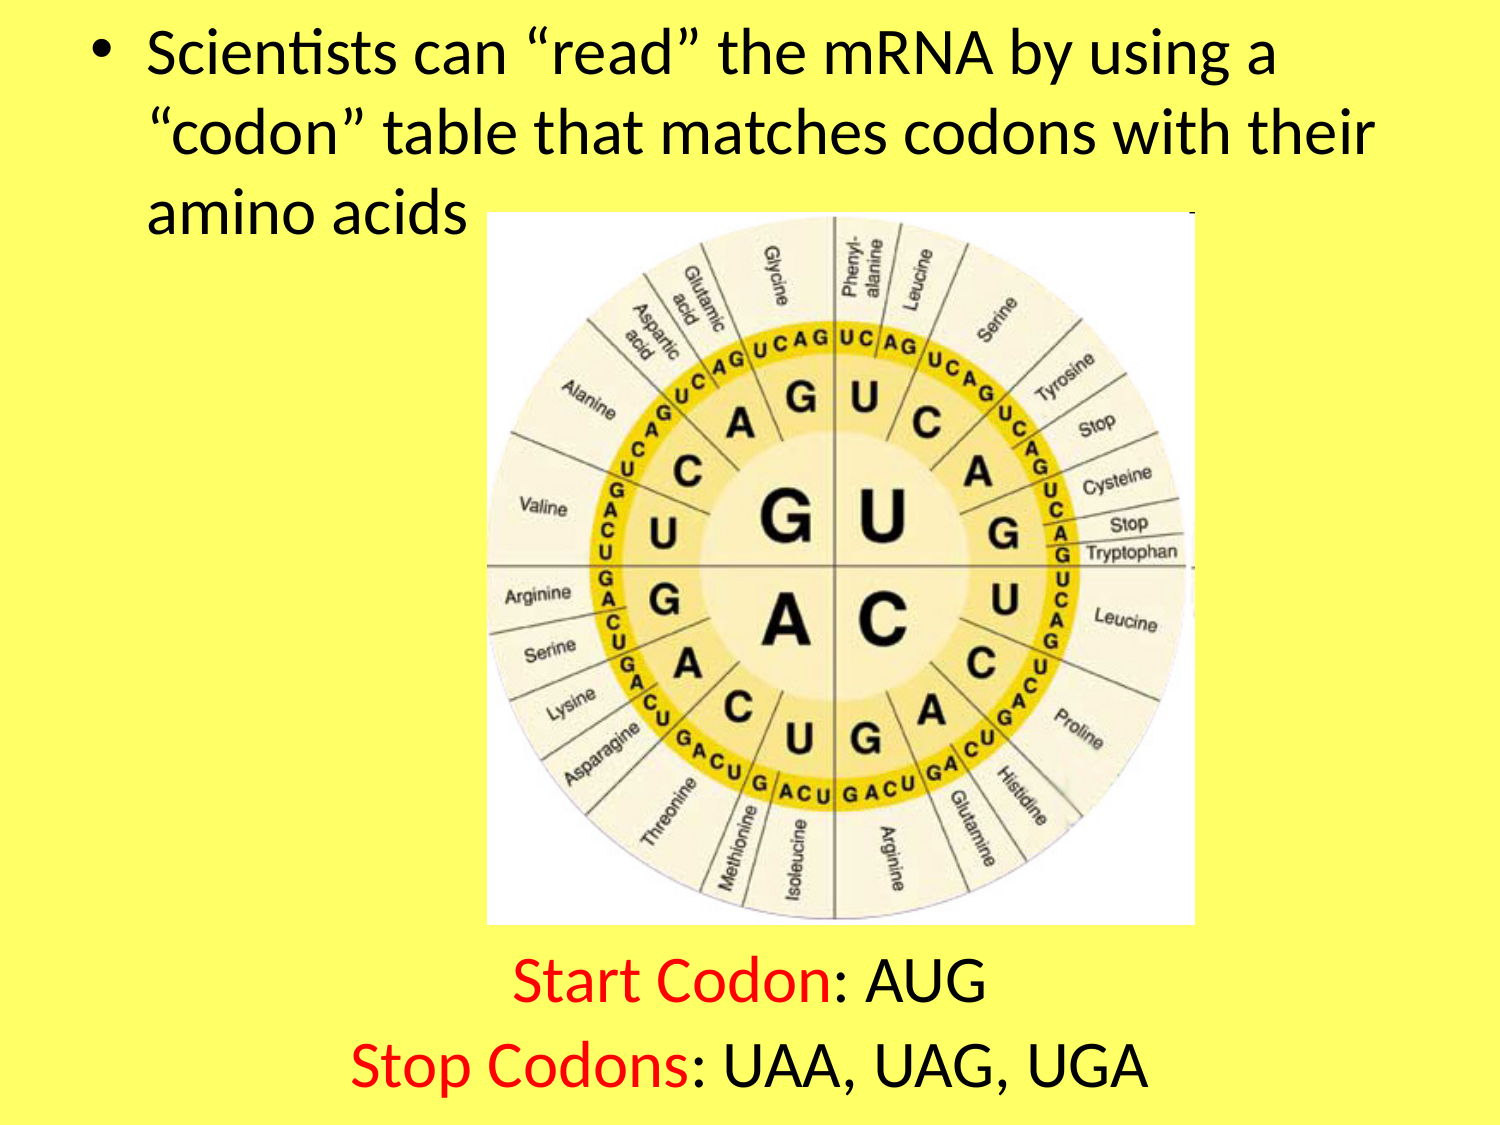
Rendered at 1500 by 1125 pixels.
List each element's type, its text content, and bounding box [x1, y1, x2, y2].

picture [487, 212, 1196, 926]
text_box Start Codon: AUG Stop Codons: UAA, UAG, UGA [74, 937, 1425, 1125]
list Scientists can “read” the mRNA by using a “codon” table that matches codons with their amino acids [74, 0, 1426, 743]
